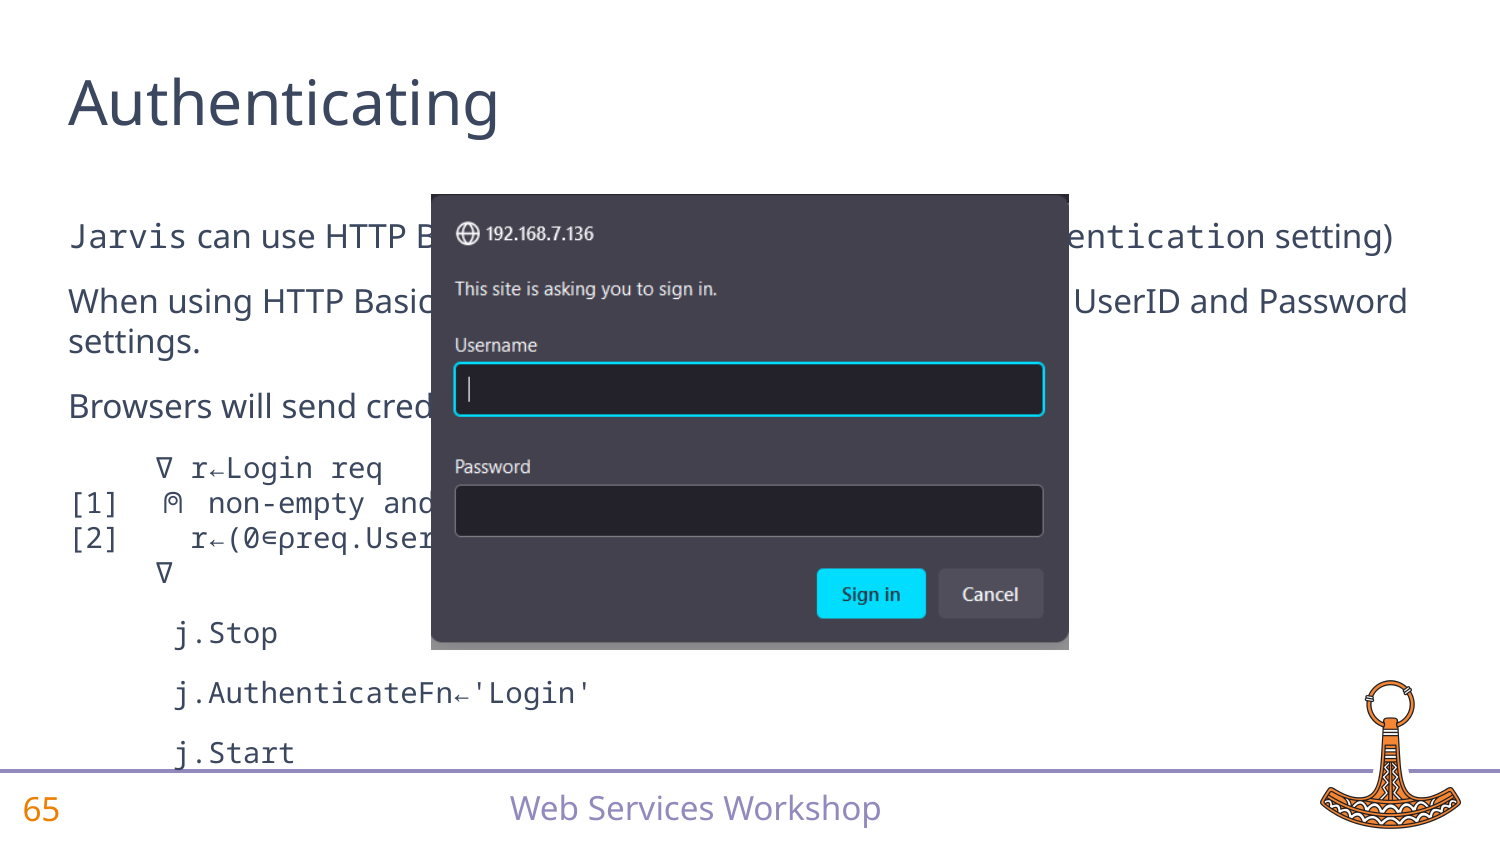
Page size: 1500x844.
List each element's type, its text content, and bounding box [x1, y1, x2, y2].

list Jarvis can use HTTP Basic authentication (using the HTTPAuthentication setting) When using HTTP Basic authentication Jarvis will set the request UserID and Password settings. Browsers will send credentials with every subsequent request. ∇ r←Login req [1] ⍝ non-empty and UserID≡Password [2] r←(0∊⍴req.UserID)∨req.UserID≢req.Password ∇ j.Stop j.AuthenticateFn←'Login' j.Start [53, 207, 1453, 740]
picture [431, 194, 1069, 650]
title Authenticating [53, 43, 1203, 157]
picture [1320, 680, 1461, 829]
